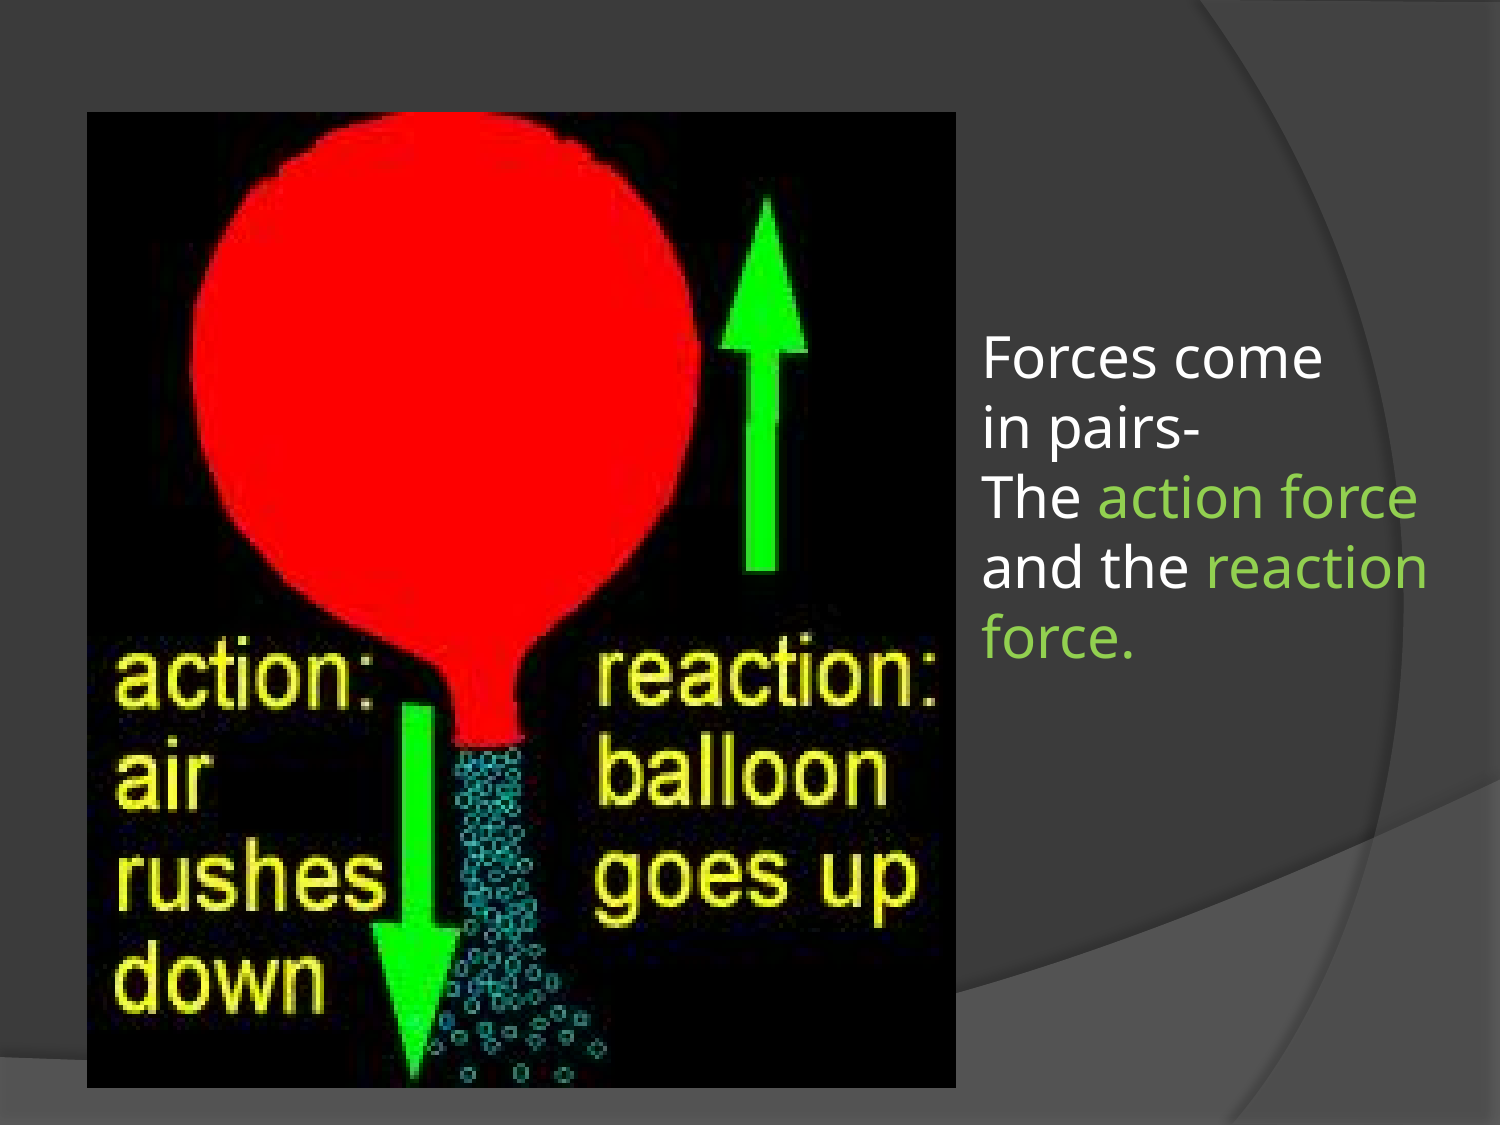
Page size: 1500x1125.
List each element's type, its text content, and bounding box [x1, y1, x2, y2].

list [87, 112, 957, 1088]
text_box Forces come in pairs- The action force and the reaction force. [968, 312, 1460, 678]
